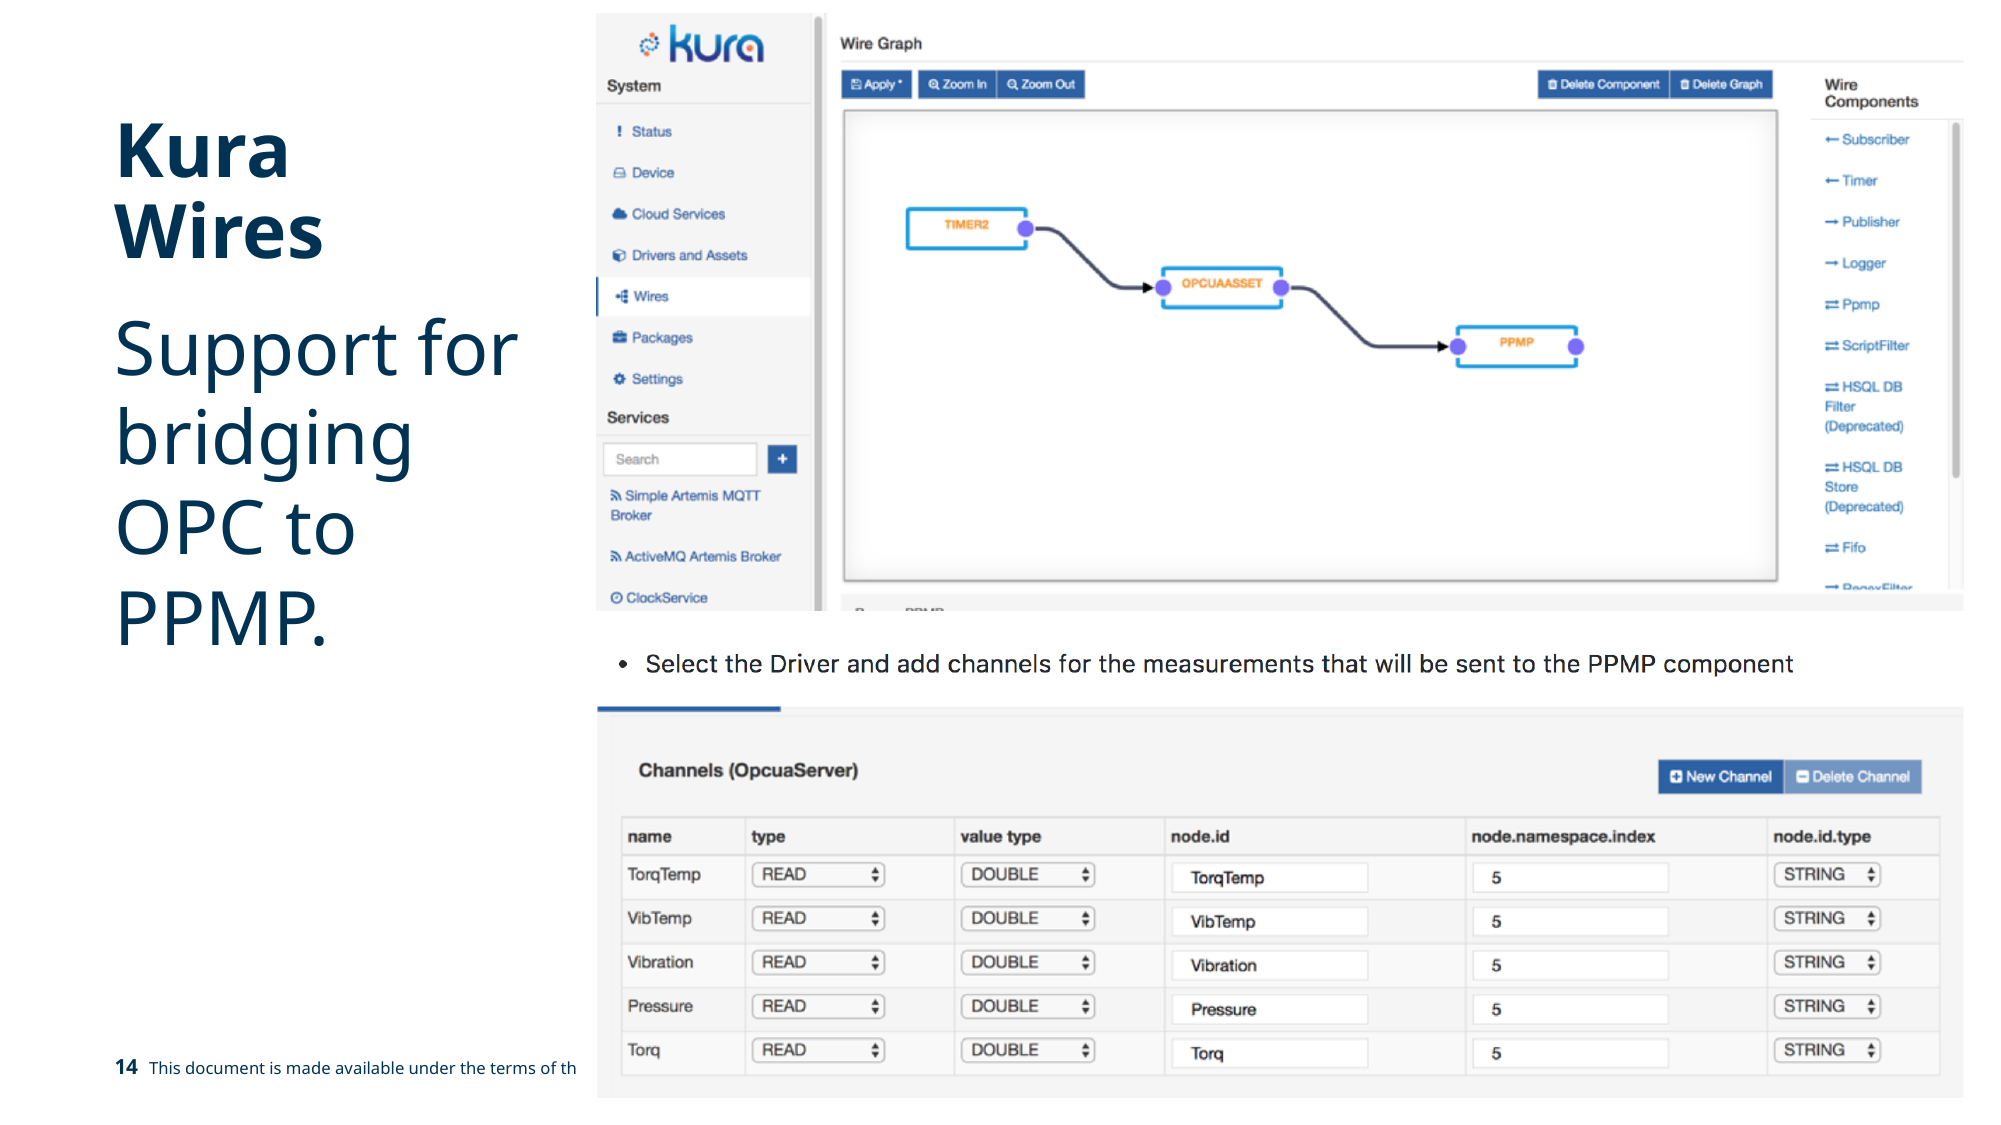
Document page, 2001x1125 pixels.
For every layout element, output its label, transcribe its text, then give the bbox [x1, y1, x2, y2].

picture [577, 0, 2000, 1125]
title Kura Wires [99, 105, 513, 293]
list Support for bridging OPC to PPMP. [99, 292, 572, 992]
